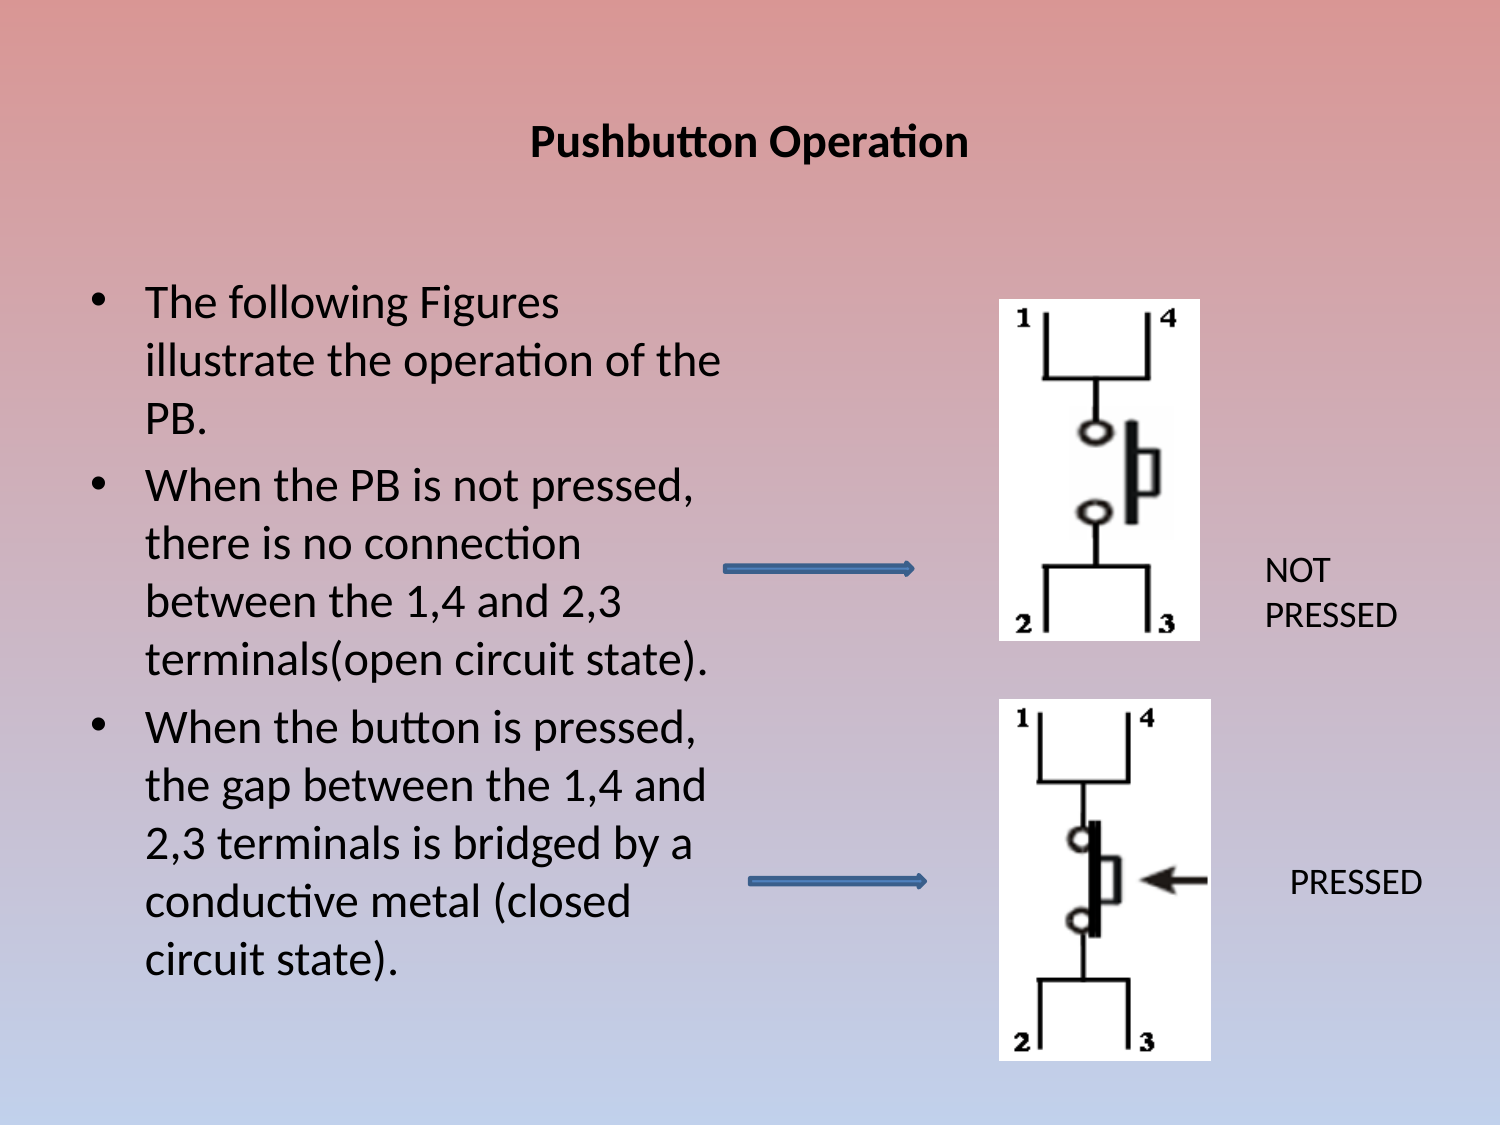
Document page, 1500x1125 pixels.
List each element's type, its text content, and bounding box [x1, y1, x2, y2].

list The following Figures illustrate the operation of the PB. When the PB is not pressed, there is no connection between the 1,4 and 2,3 terminals(open circuit state). When the button is pressed, the gap between the 1,4 and 2,3 terminals is bridged by a conductive metal (closed circuit state). [75, 262, 738, 1005]
text_box [747, 873, 928, 890]
title Pushbutton Operation [75, 45, 1425, 233]
text_box NOT PRESSED [1249, 537, 1463, 643]
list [999, 299, 1201, 641]
text_box [722, 560, 915, 577]
text_box PRESSED [1275, 849, 1463, 955]
picture [999, 699, 1212, 1062]
